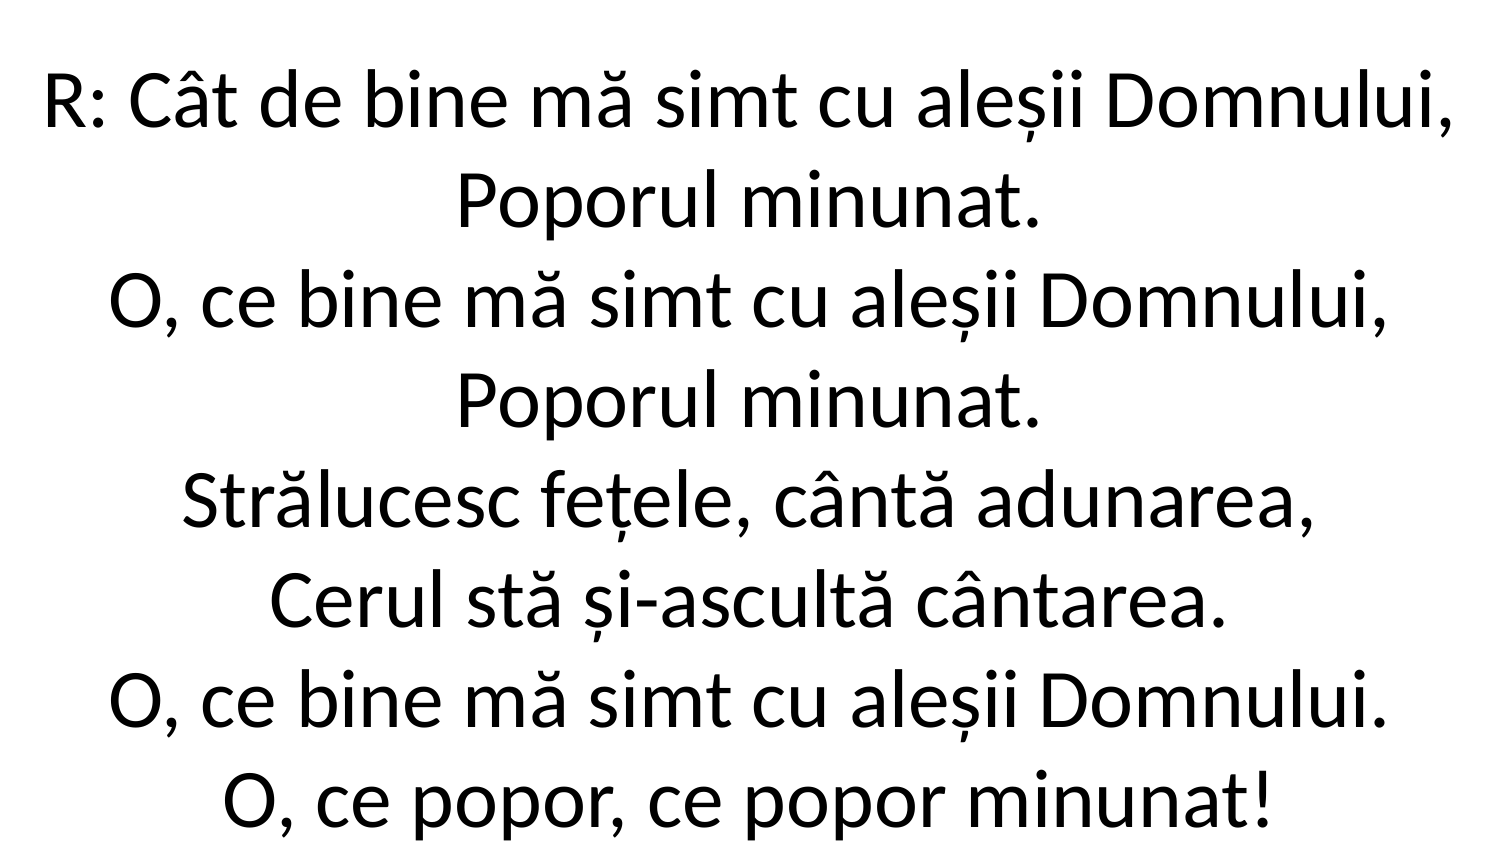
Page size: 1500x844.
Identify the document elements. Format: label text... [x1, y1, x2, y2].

text_box R: Cât de bine mă simt cu aleșii Domnului, Poporul minunat. O, ce bine mă simt cu aleșii Domnului, Poporul minunat. Strălucesc fețele, cântă adunarea, Cerul stă și-ascultă cântarea. O, ce bine mă simt cu aleșii Domnului. O, ce popor, ce popor minunat! [27, 0, 1473, 844]
